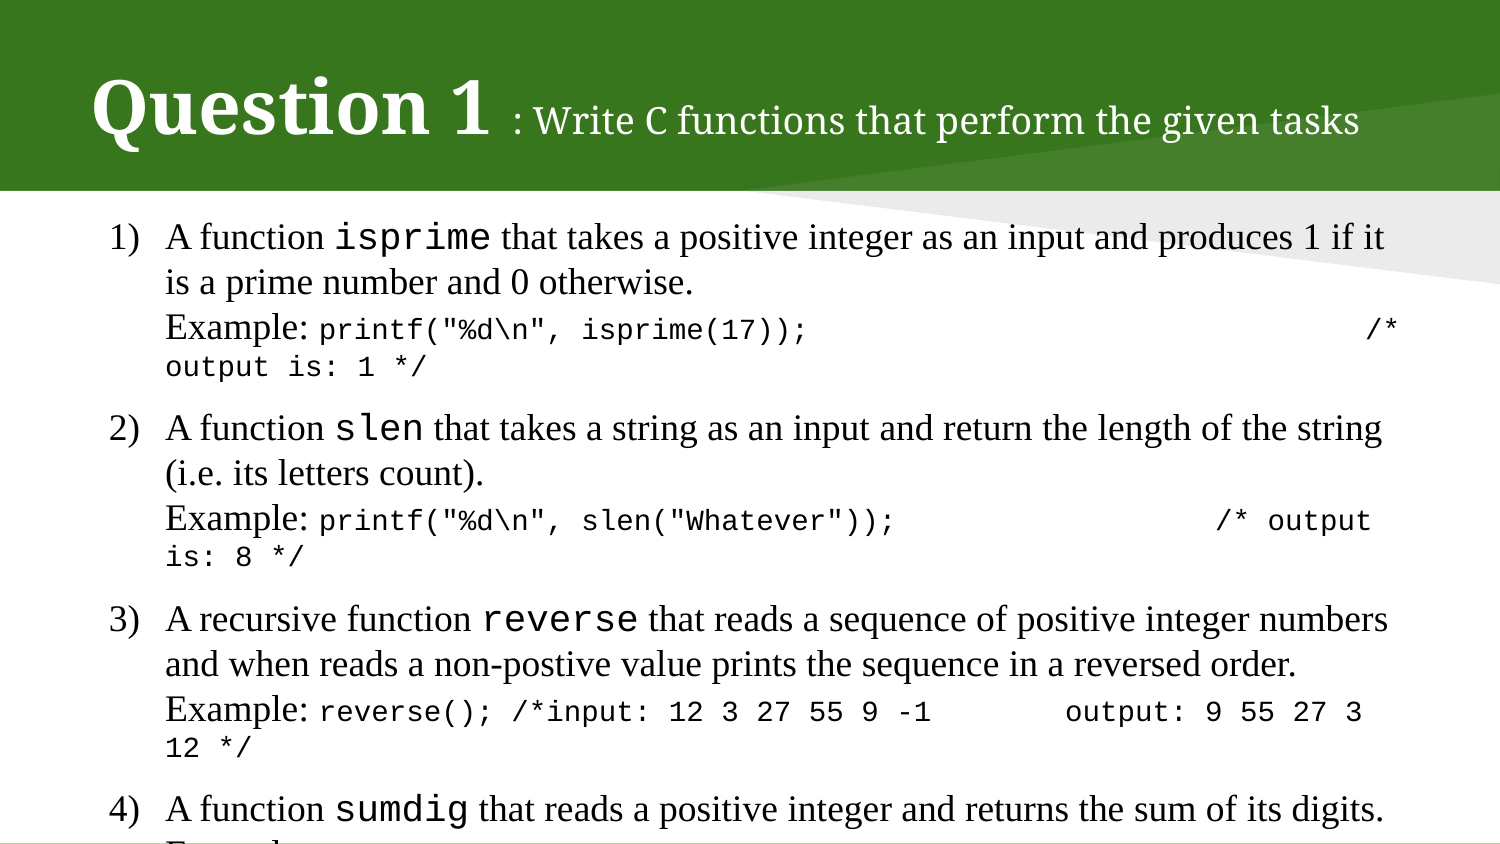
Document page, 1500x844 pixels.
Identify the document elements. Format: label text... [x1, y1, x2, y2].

title Question 1 : Write C functions that perform the given tasks [75, 33, 1425, 175]
list A function isprime that takes a positive integer as an input and produces 1 if it is a prime number and 0 otherwise. Example: printf("%d\n", isprime(17)); /* output is: 1 */ A function slen that takes a string as an input and return the length of the string (i.e. its letters count). Example: printf("%d\n", slen("Whatever")); /* output is: 8 */ A recursive function reverse that reads a sequence of positive integer numbers and when reads a non-postive value prints the sequence in a reversed order. Example: reverse(); /*input: 12 3 27 55 9 -1 output: 9 55 27 3 12 */ A function sumdig that reads a positive integer and returns the sum of its digits. Example: printf("%d\n", sumdig(628105)); /* output is: 22 */ [75, 196, 1425, 808]
